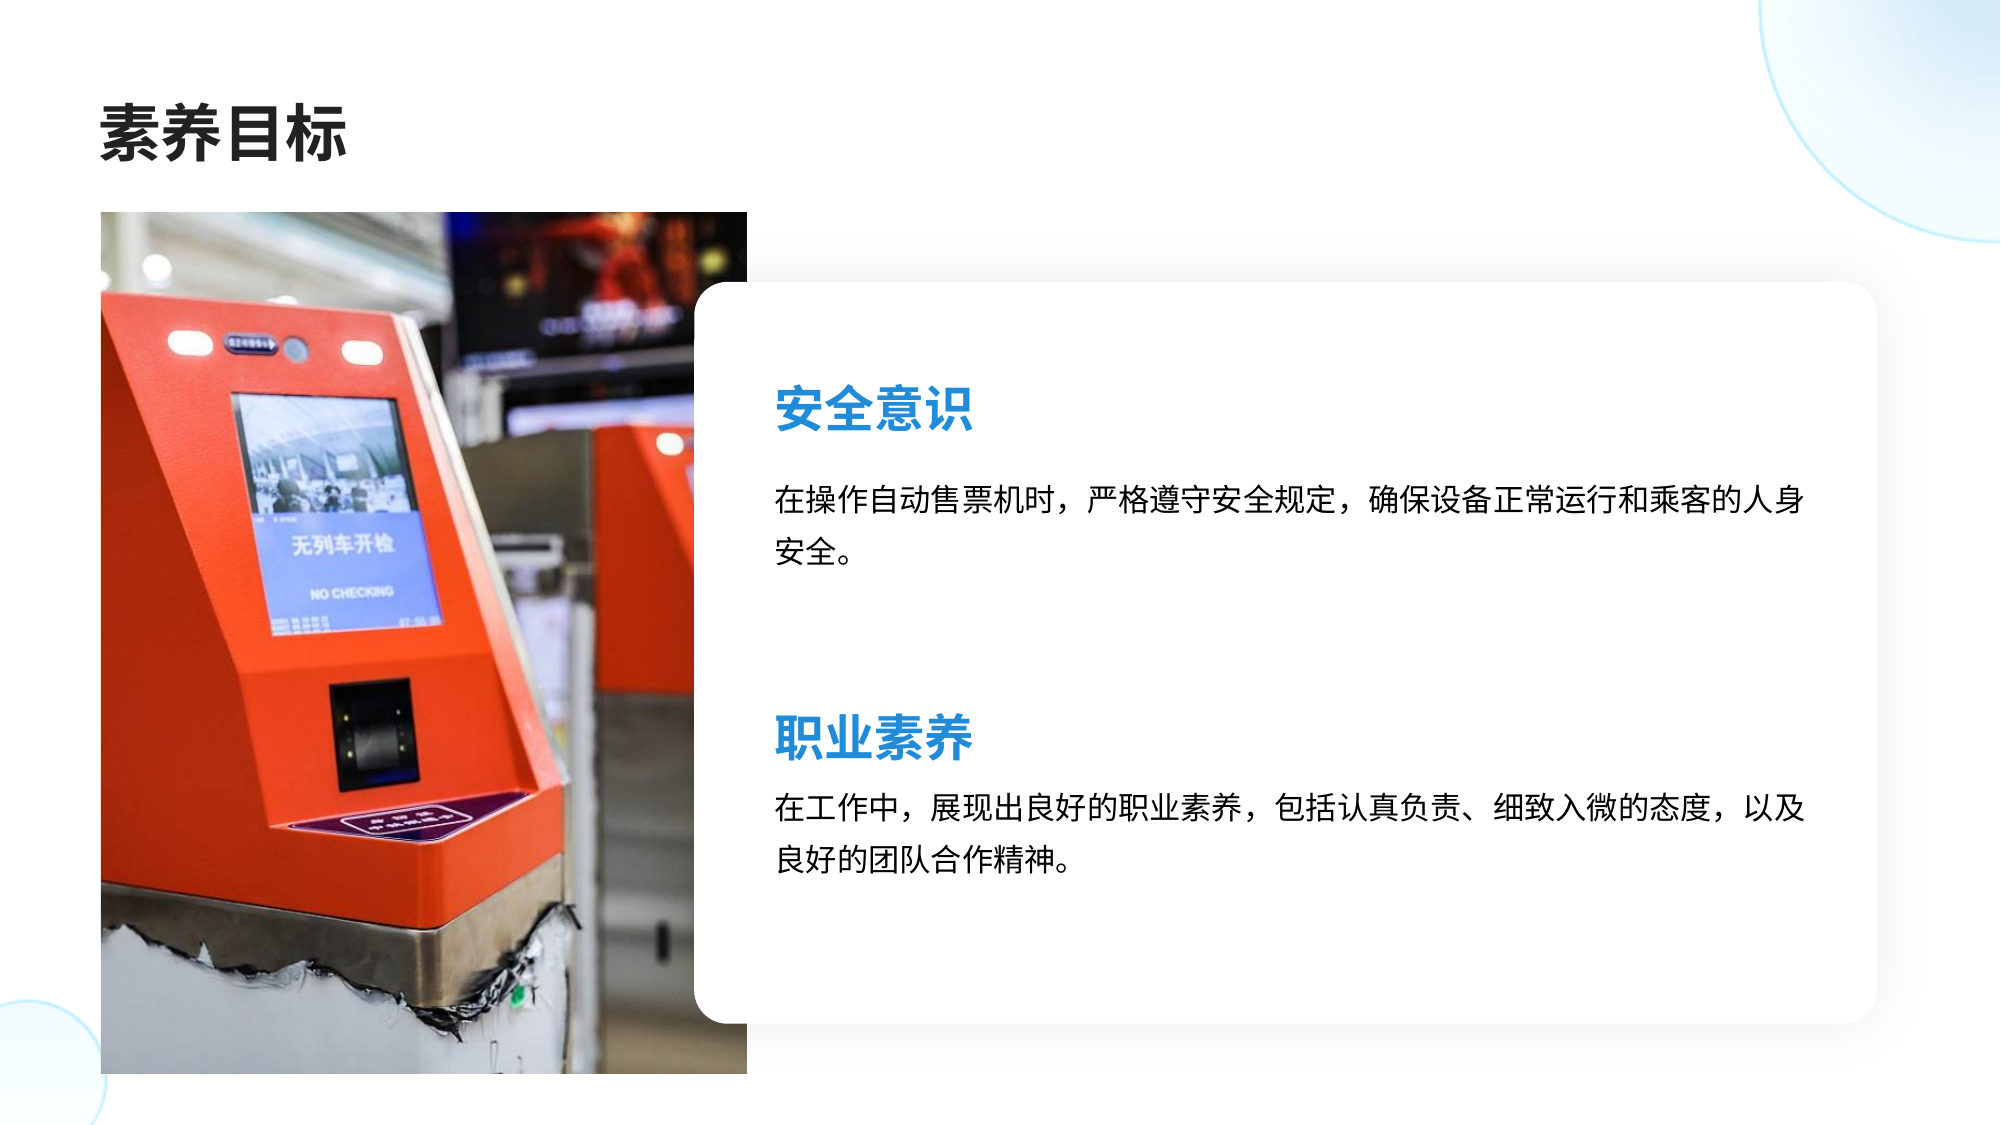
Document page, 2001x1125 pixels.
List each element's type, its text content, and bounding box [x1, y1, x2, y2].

text_box 在操作自动售票机时，严格遵守安全规定，确保设备正常运行和乘客的人身安全。 [754, 458, 1817, 651]
text_box 在工作中，展现出良好的职业素养，包括认真负责、细致入微的态度，以及良好的团队合作精神。 [754, 788, 1817, 962]
text_box 职业素养 [754, 681, 1817, 788]
text_box 素养目标 [78, 43, 1922, 189]
picture [0, 0, 2001, 1125]
text_box [752, 281, 1878, 1024]
text_box 安全意识 [754, 351, 1817, 458]
